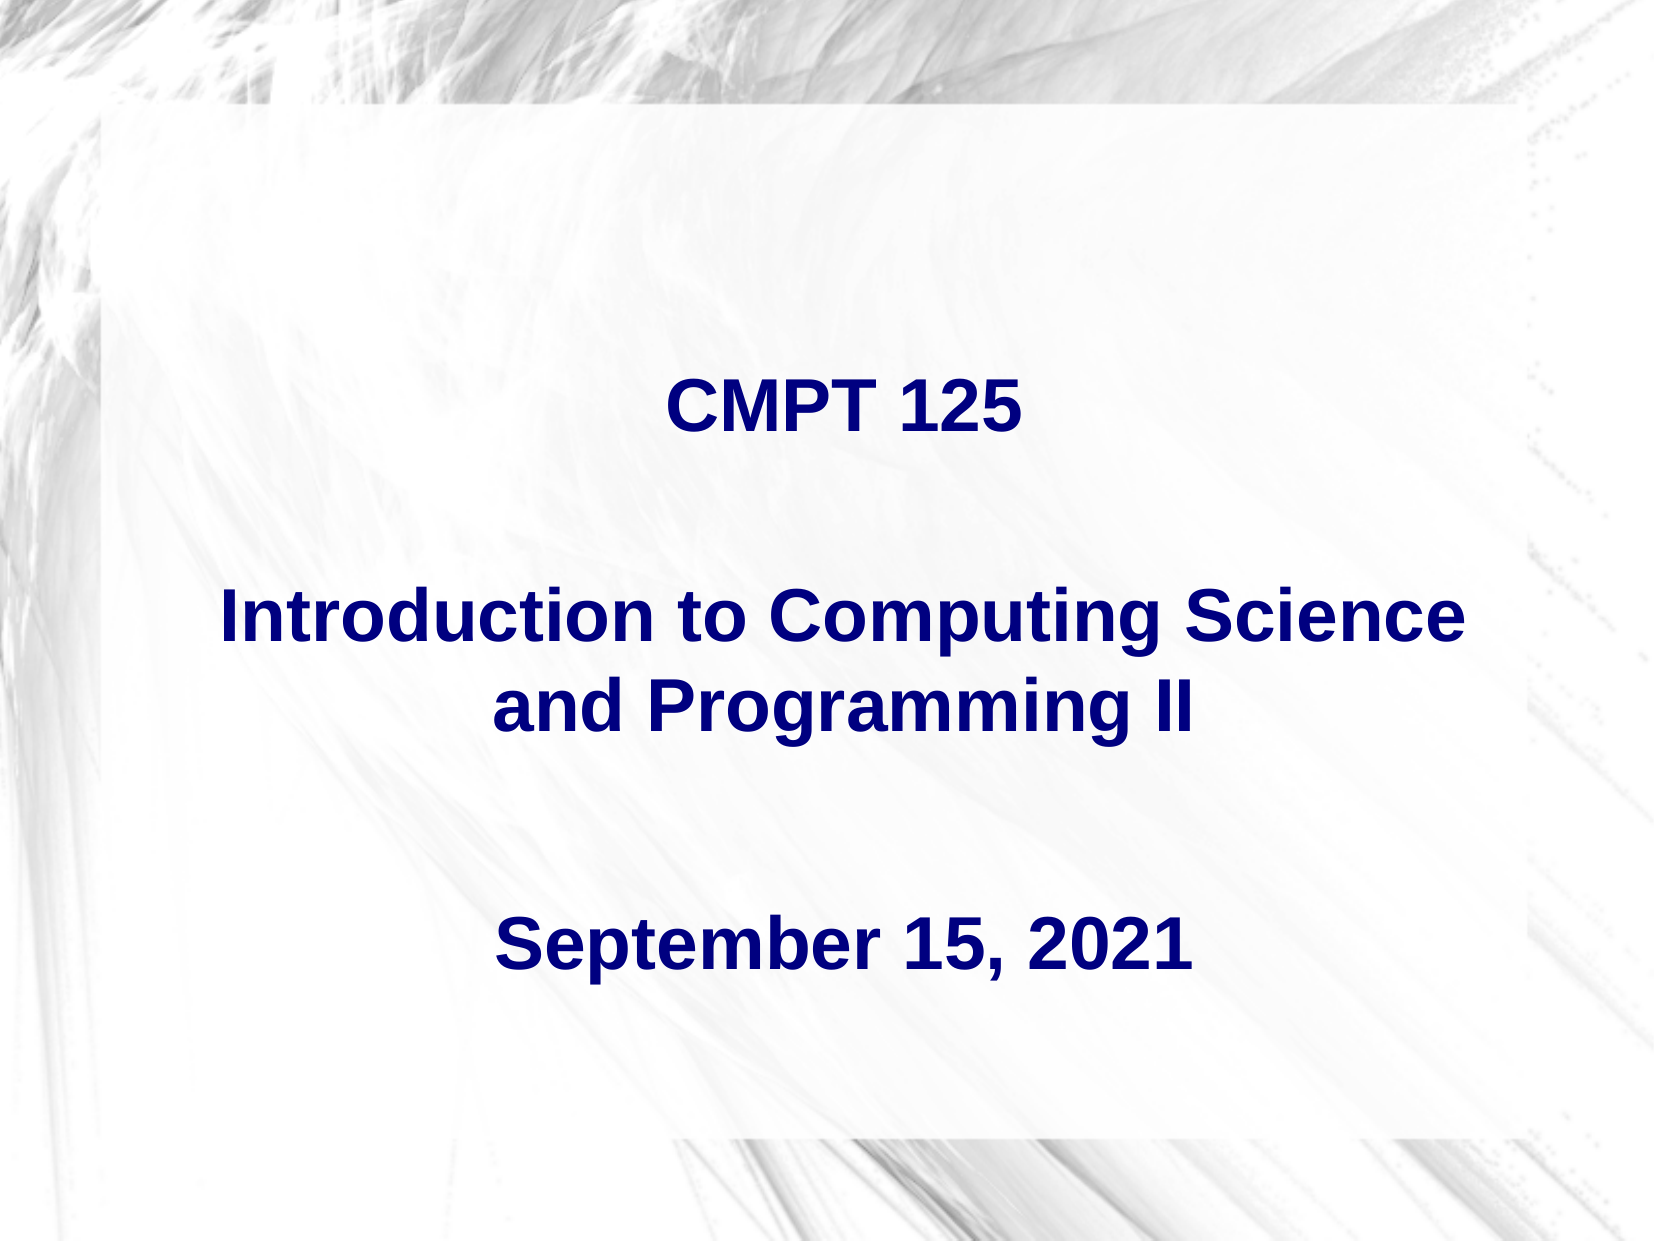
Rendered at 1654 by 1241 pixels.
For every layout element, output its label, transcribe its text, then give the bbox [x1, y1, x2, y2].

picture [0, 0, 1654, 1241]
list CMPT 125 Introduction to Computing Science and Programming II September 15, 2021 [118, 237, 1571, 1224]
